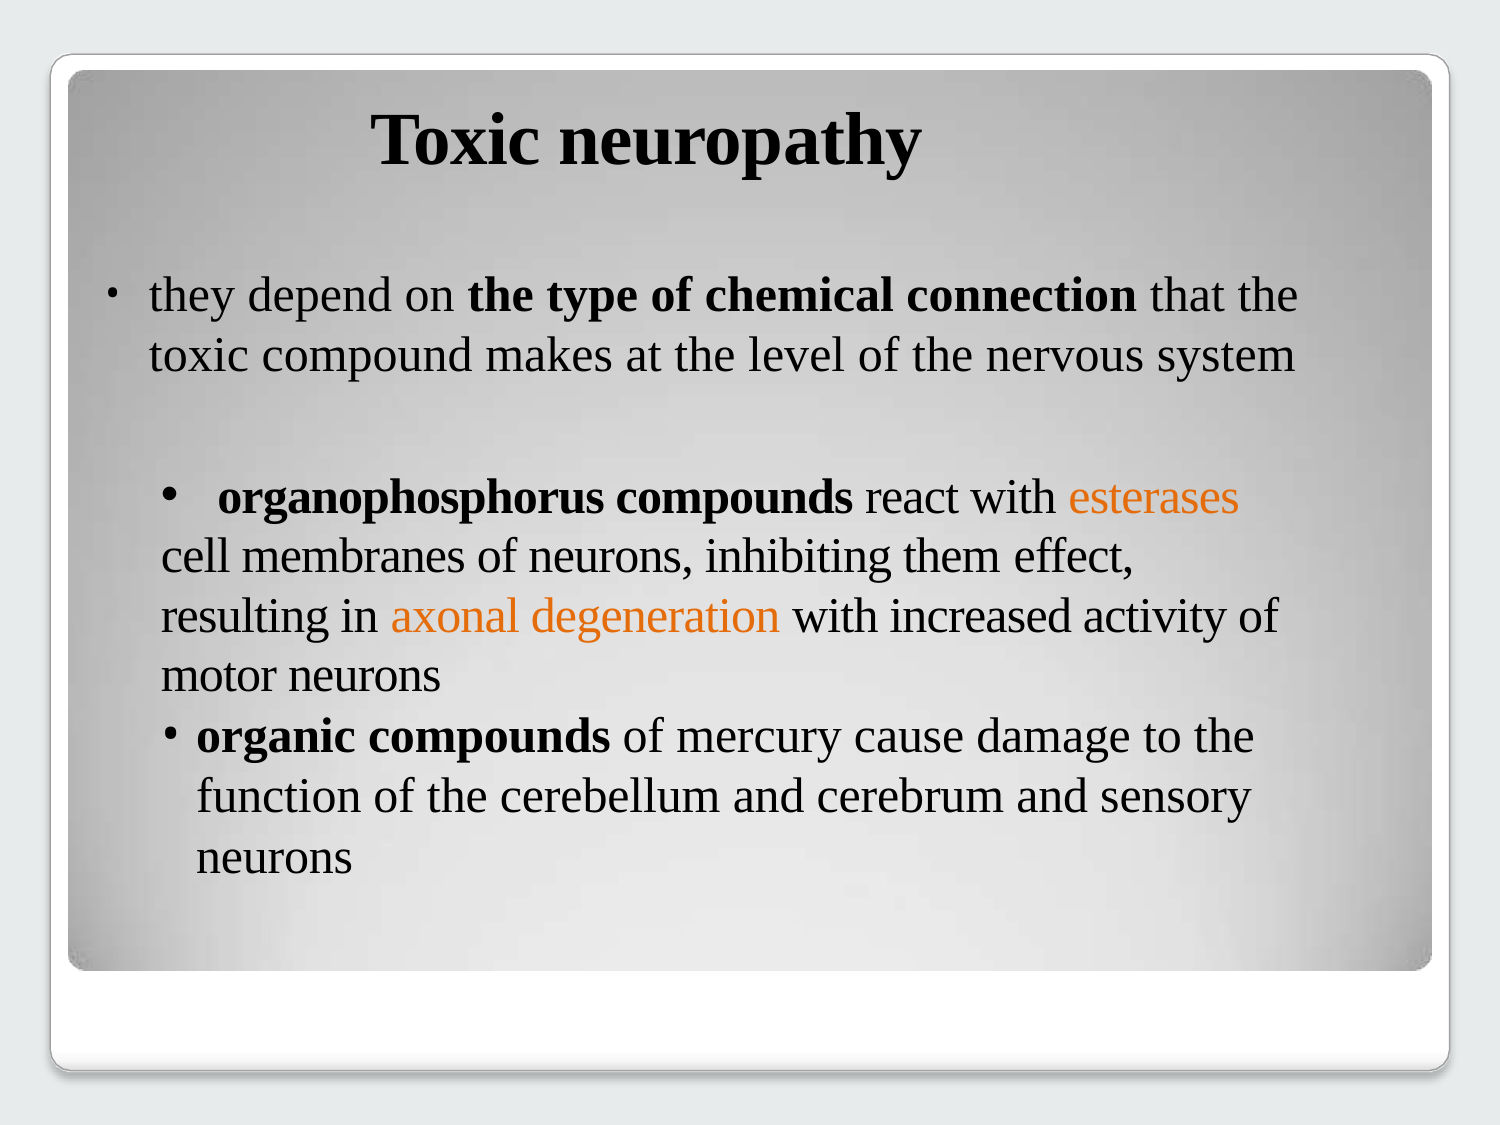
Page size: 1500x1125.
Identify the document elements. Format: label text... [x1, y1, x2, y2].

picture [36, 46, 1464, 1094]
title Toxic neuropathy [368, 87, 1118, 259]
text_box they depend on the type of chemical connection that the toxic compound makes at the level of the nervous system organophosphorus compounds react with esterases cell membranes of neurons, inhibiting them effect, resulting in axonal degeneration with increased activity of motor neurons organic compounds of mercury cause damage to the function of the cerebellum and cerebrum and sensory neurons [102, 259, 1384, 884]
